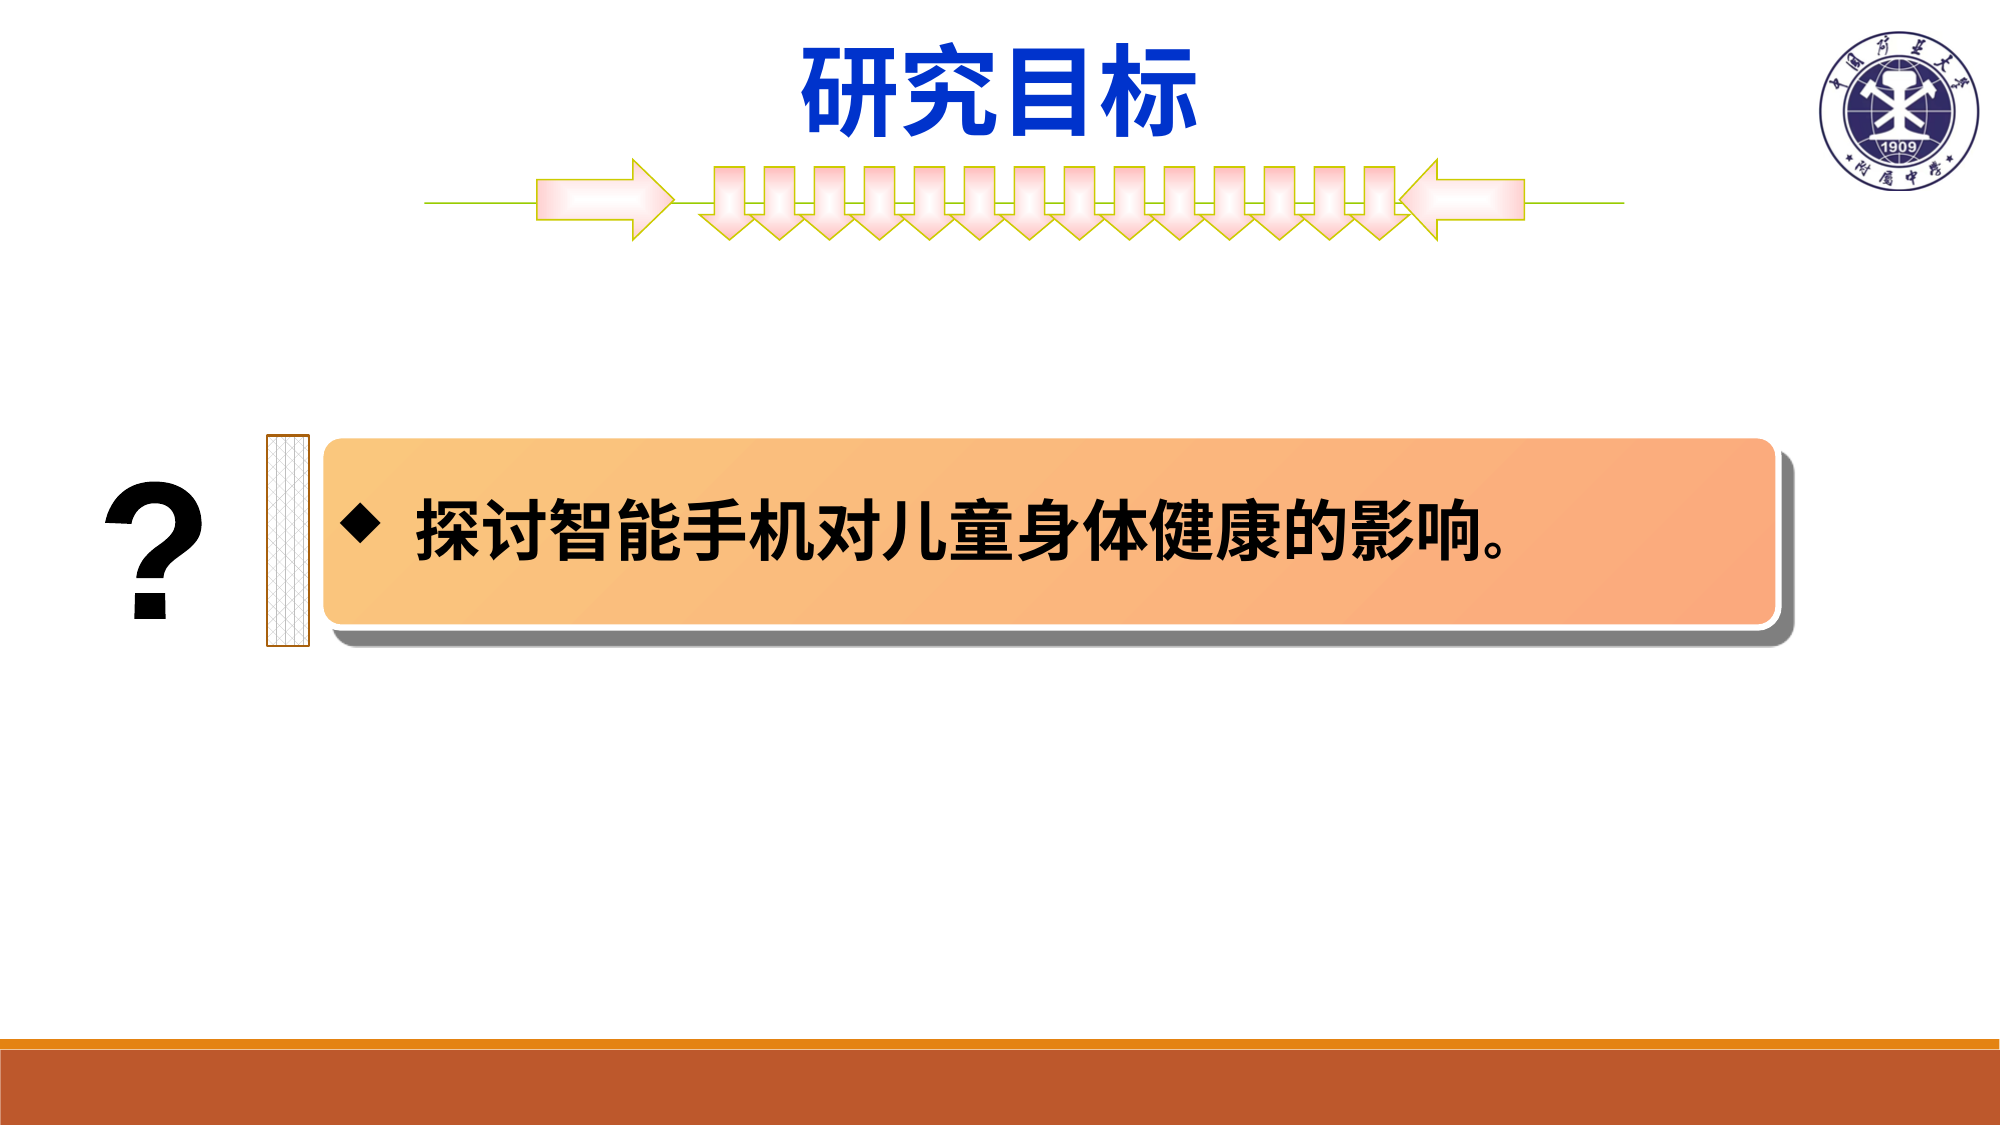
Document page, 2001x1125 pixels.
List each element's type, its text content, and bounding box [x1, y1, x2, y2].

slide_number [1325, 995, 1675, 1056]
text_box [319, 434, 1779, 629]
text_box 研究目标 [361, 21, 1637, 159]
picture [1812, 31, 1986, 192]
text_box [266, 434, 310, 647]
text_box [423, 159, 1625, 241]
